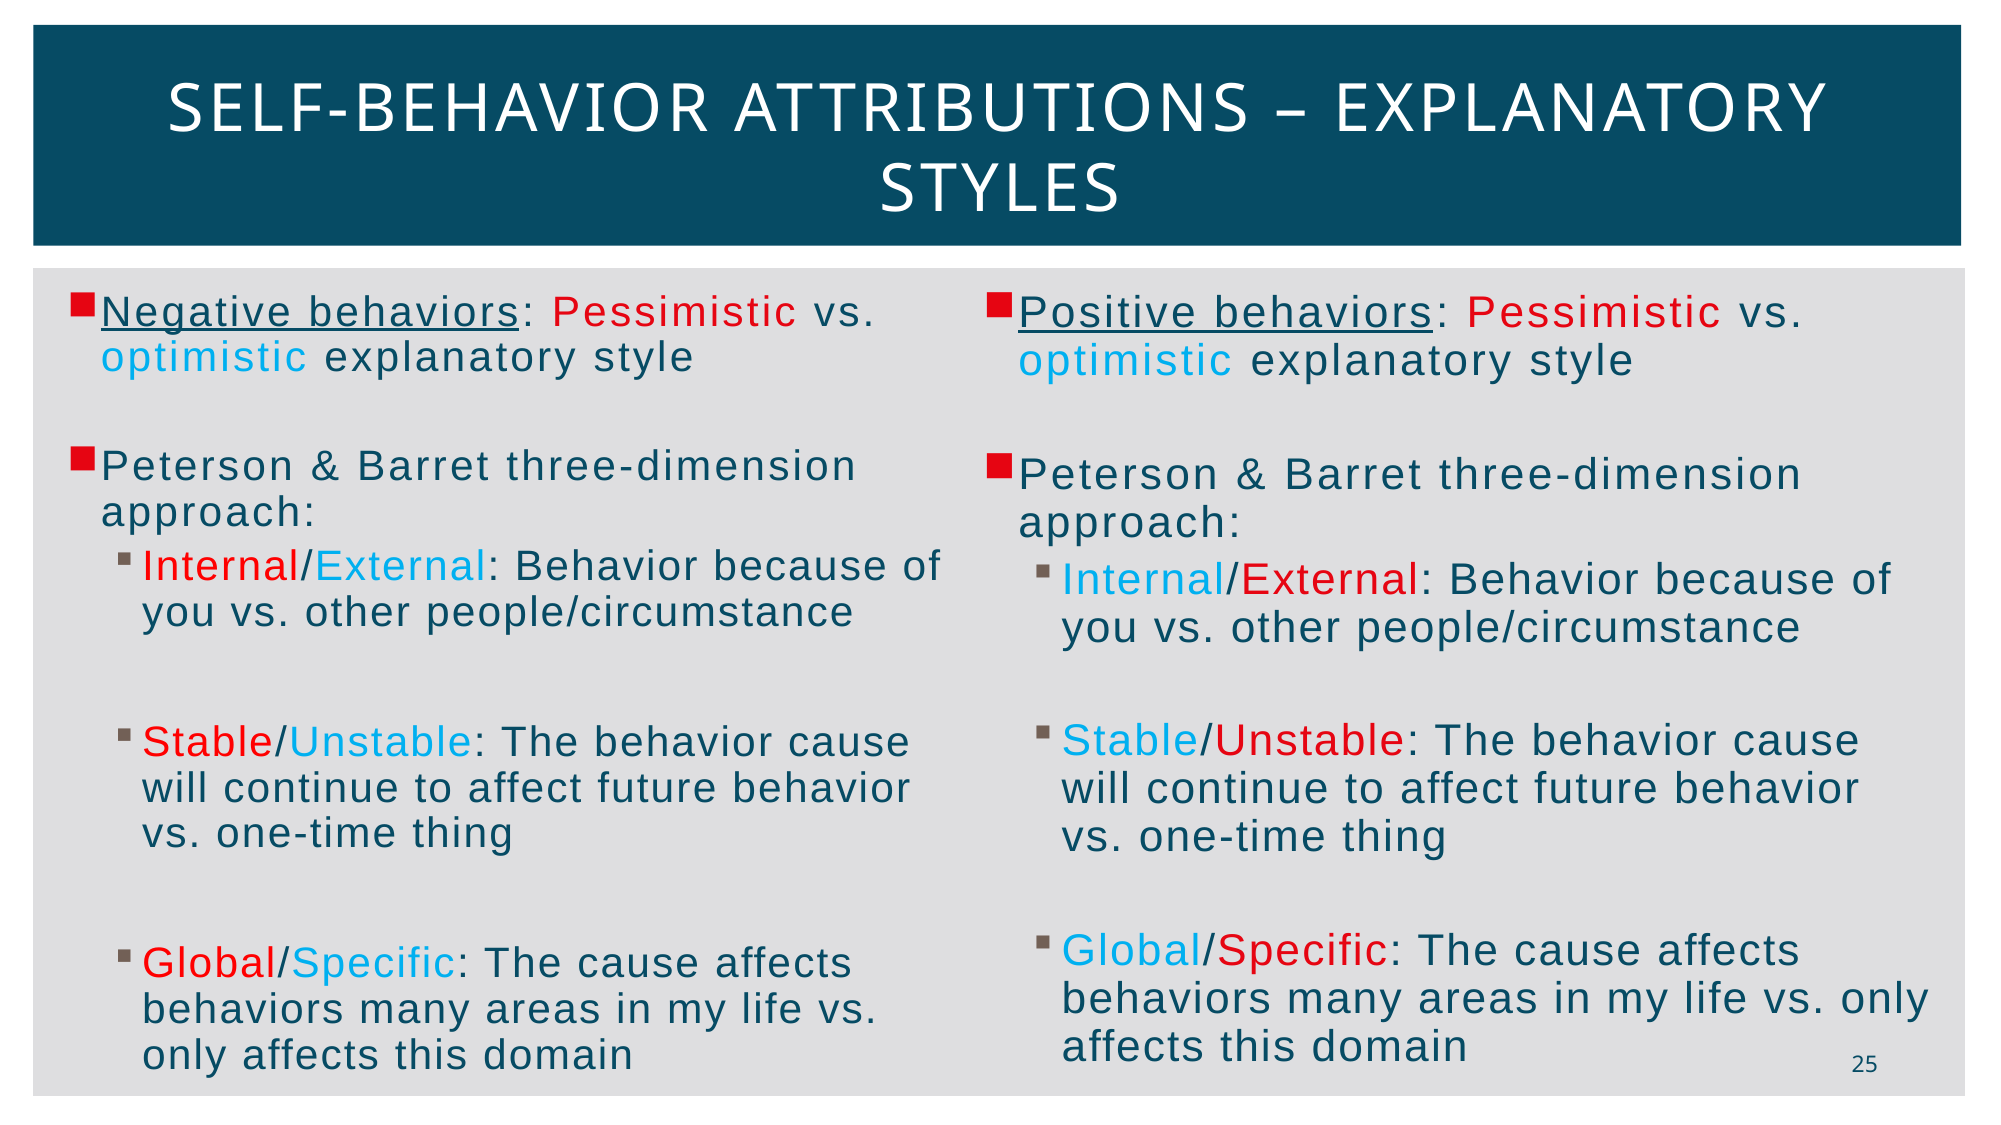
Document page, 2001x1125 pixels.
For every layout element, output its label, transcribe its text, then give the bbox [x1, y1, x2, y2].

text_box Positive behaviors: Pessimistic vs. optimistic explanatory style Peterson & Barret three-dimension approach: Internal/External: Behavior because of you vs. other people/circumstance Stable/Unstable: The behavior cause will continue to affect future behavior vs. one-time thing Global/Specific: The cause affects behaviors many areas in my life vs. only affects this domain [960, 281, 1951, 1088]
list Negative behaviors: Pessimistic vs. optimistic explanatory style Peterson & Barret three-dimension approach: Internal/External: Behavior because of you vs. other people/circumstance Stable/Unstable: The behavior cause will continue to affect future behavior vs. one-time thing Global/Specific: The cause affects behaviors many areas in my life vs. only affects this domain [44, 281, 960, 1088]
title Self-behavior Attributions – Explanatory styles [83, 58, 1917, 232]
